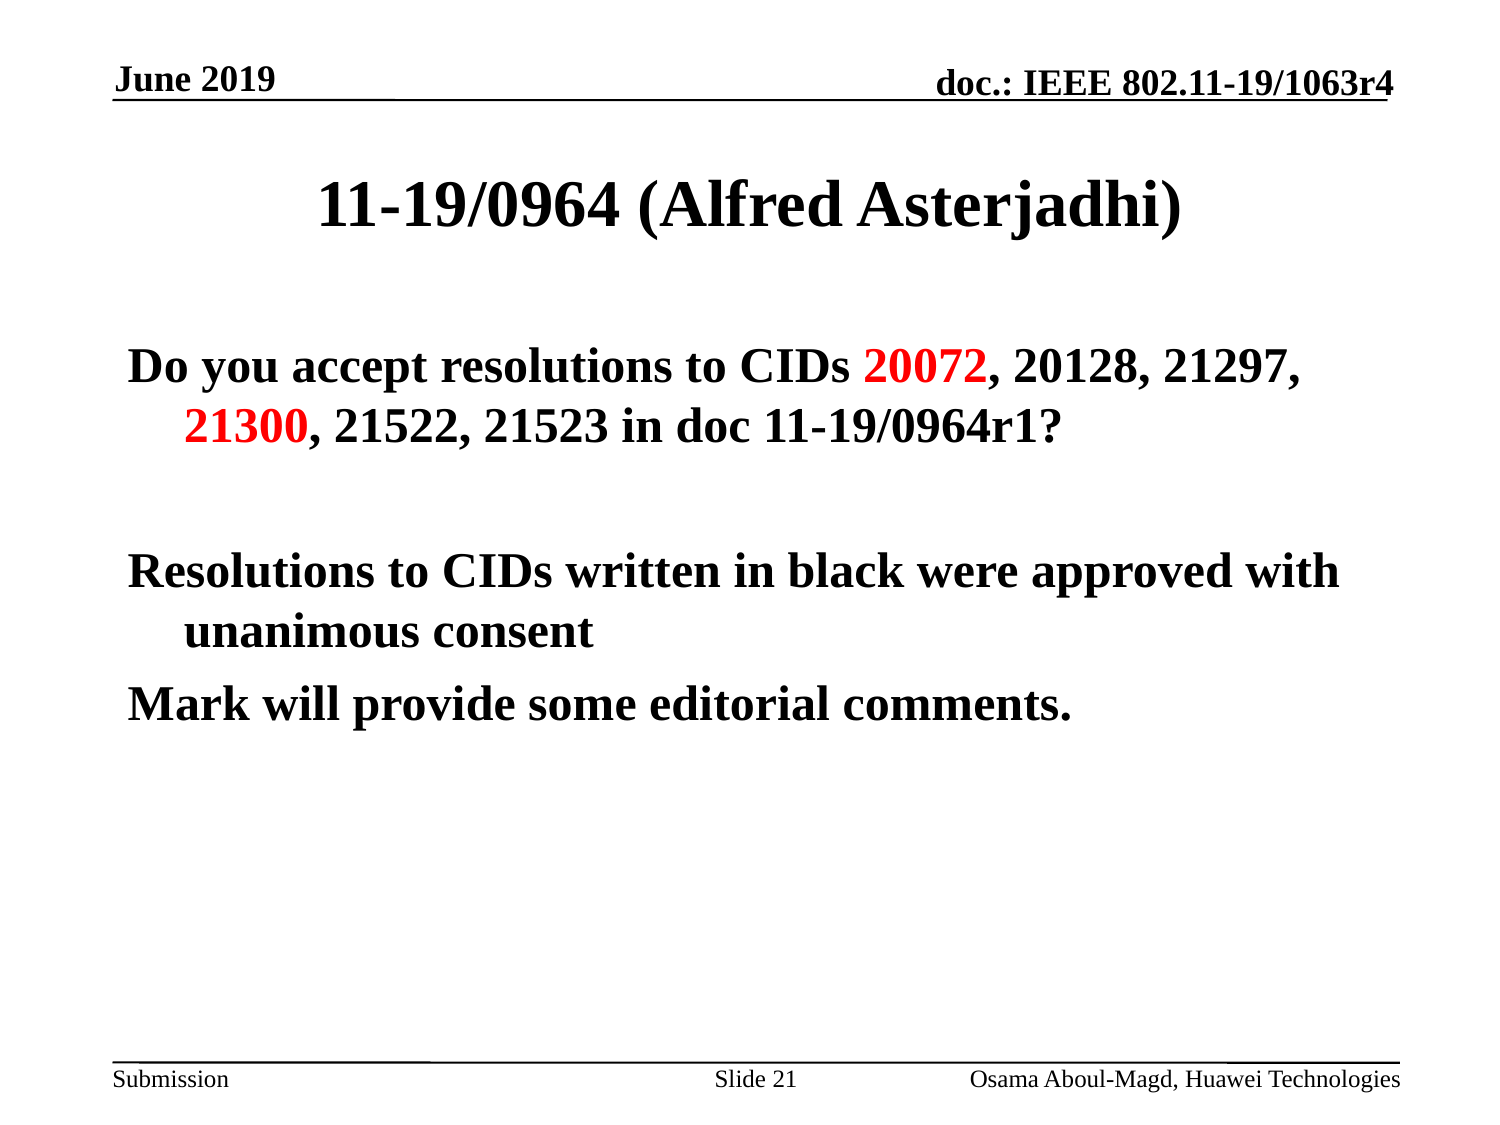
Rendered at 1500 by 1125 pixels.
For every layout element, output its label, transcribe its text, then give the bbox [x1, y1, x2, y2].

title 11-19/0964 (Alfred Asterjadhi) [112, 112, 1388, 288]
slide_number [114, 54, 423, 100]
footer Osama Aboul-Magd, Huawei Technologies [878, 1061, 1402, 1093]
list Do you accept resolutions to CIDs 20072, 20128, 21297, 21300, 21522, 21523 in doc 11-19/0964r1? Resolutions to CIDs written in black were approved with unanimous consent Mark will provide some editorial comments. [112, 324, 1388, 1000]
slide_number Slide 21 [712, 1061, 800, 1123]
